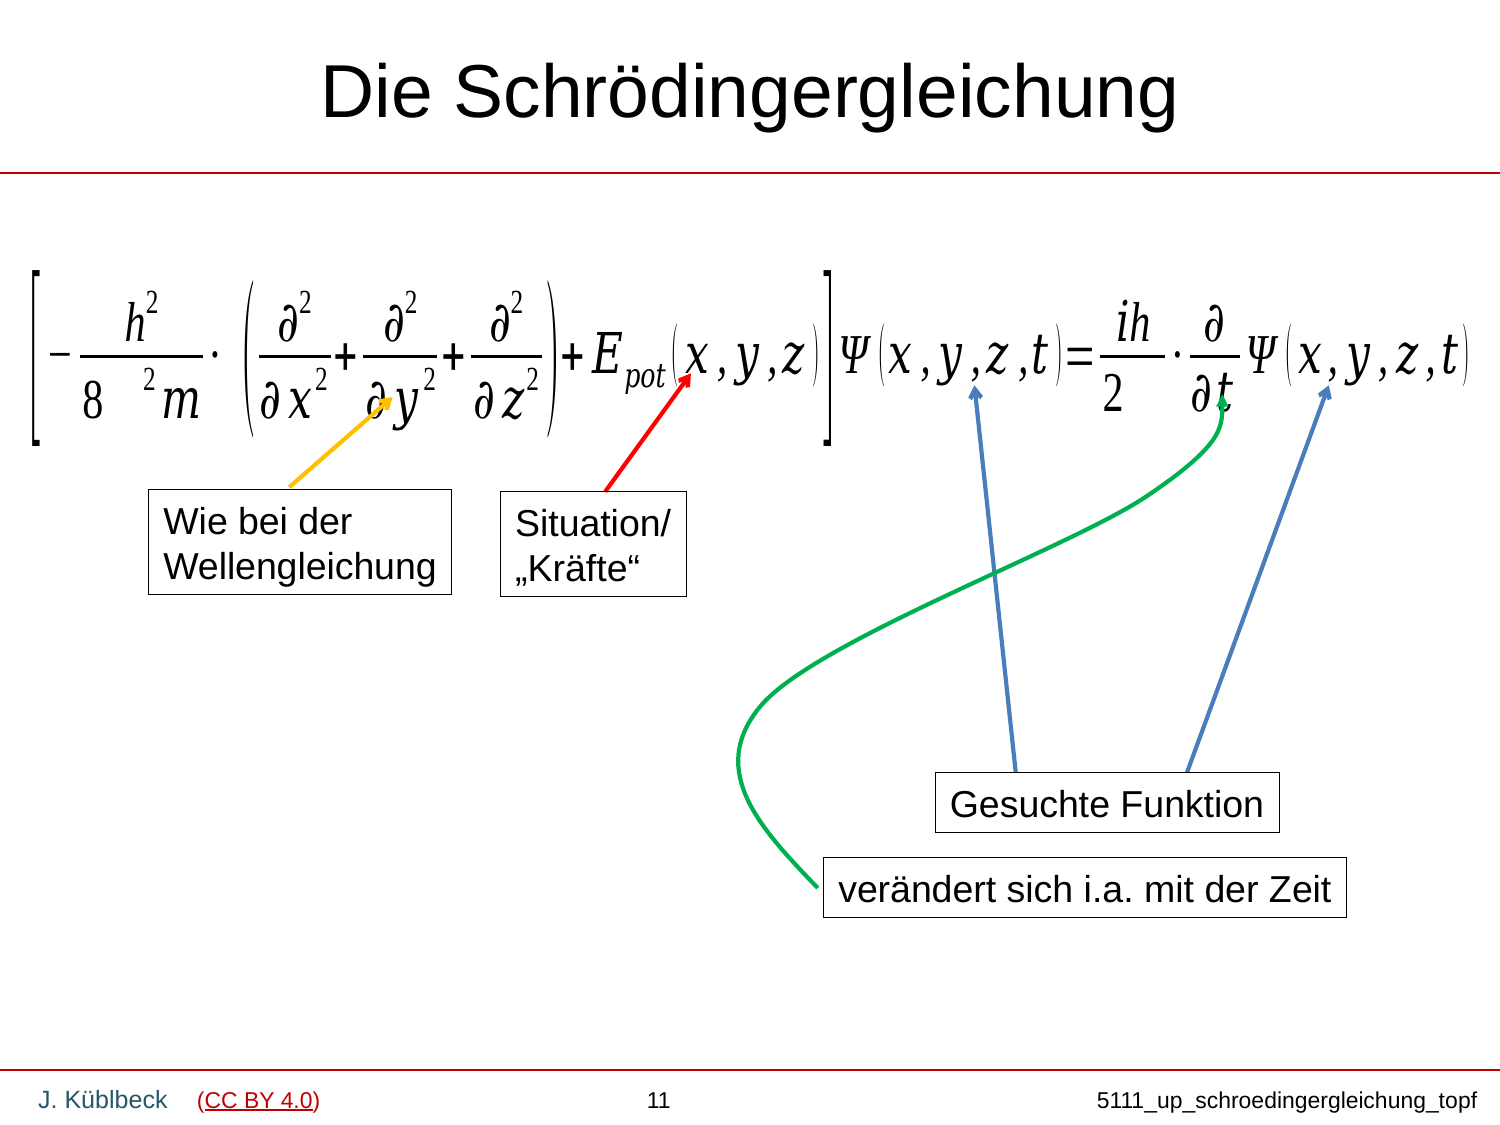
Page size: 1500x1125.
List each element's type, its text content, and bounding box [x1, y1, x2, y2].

text_box [1021, 444, 1181, 640]
text_box [736, 582, 969, 890]
title Die Schrödingergleichung [0, 1, 1500, 175]
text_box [974, 385, 1016, 773]
text_box Situation/ „Kräfte“ [500, 491, 687, 597]
text_box Gesuchte Funktion [935, 772, 1280, 833]
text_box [604, 373, 692, 492]
text_box Wie bei der Wellengleichung [148, 489, 452, 595]
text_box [1186, 385, 1329, 773]
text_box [288, 396, 393, 488]
text_box verändert sich i.a. mit der Zeit [823, 857, 1347, 918]
